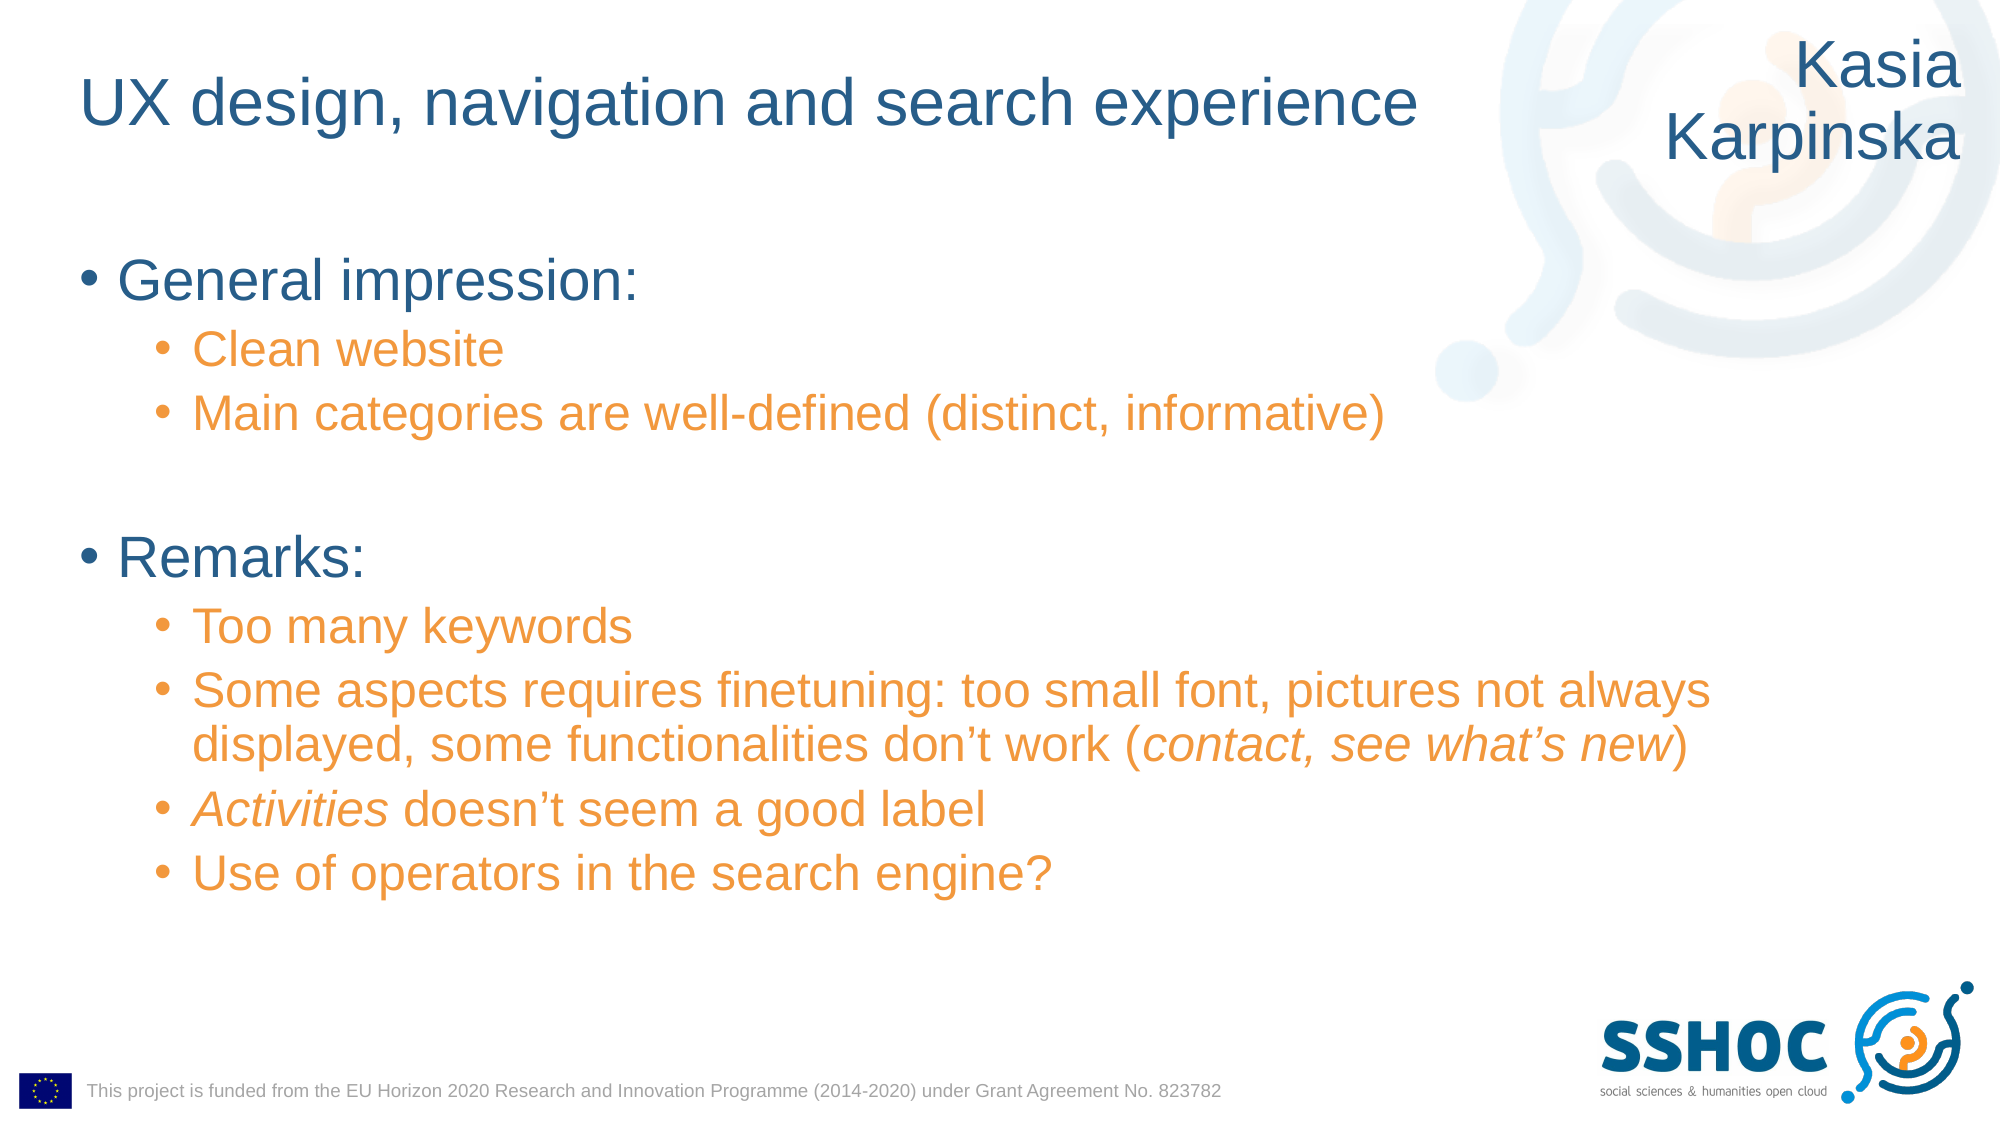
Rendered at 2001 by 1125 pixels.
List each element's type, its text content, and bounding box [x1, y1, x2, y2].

list General impression: Clean website Main categories are well-defined (distinct, informative) Remarks: Too many keywords Some aspects requires finetuning: too small font, pictures not always displayed, some functionalities don’t work (contact, see what’s new) Activities doesn’t seem a good label Use of operators in the search engine? [64, 242, 1863, 1015]
title UX design, navigation and search experience [64, 59, 1556, 242]
picture [1597, 965, 2001, 1118]
picture [19, 1073, 72, 1109]
text_box Kasia Karpinska [1556, 15, 1976, 243]
